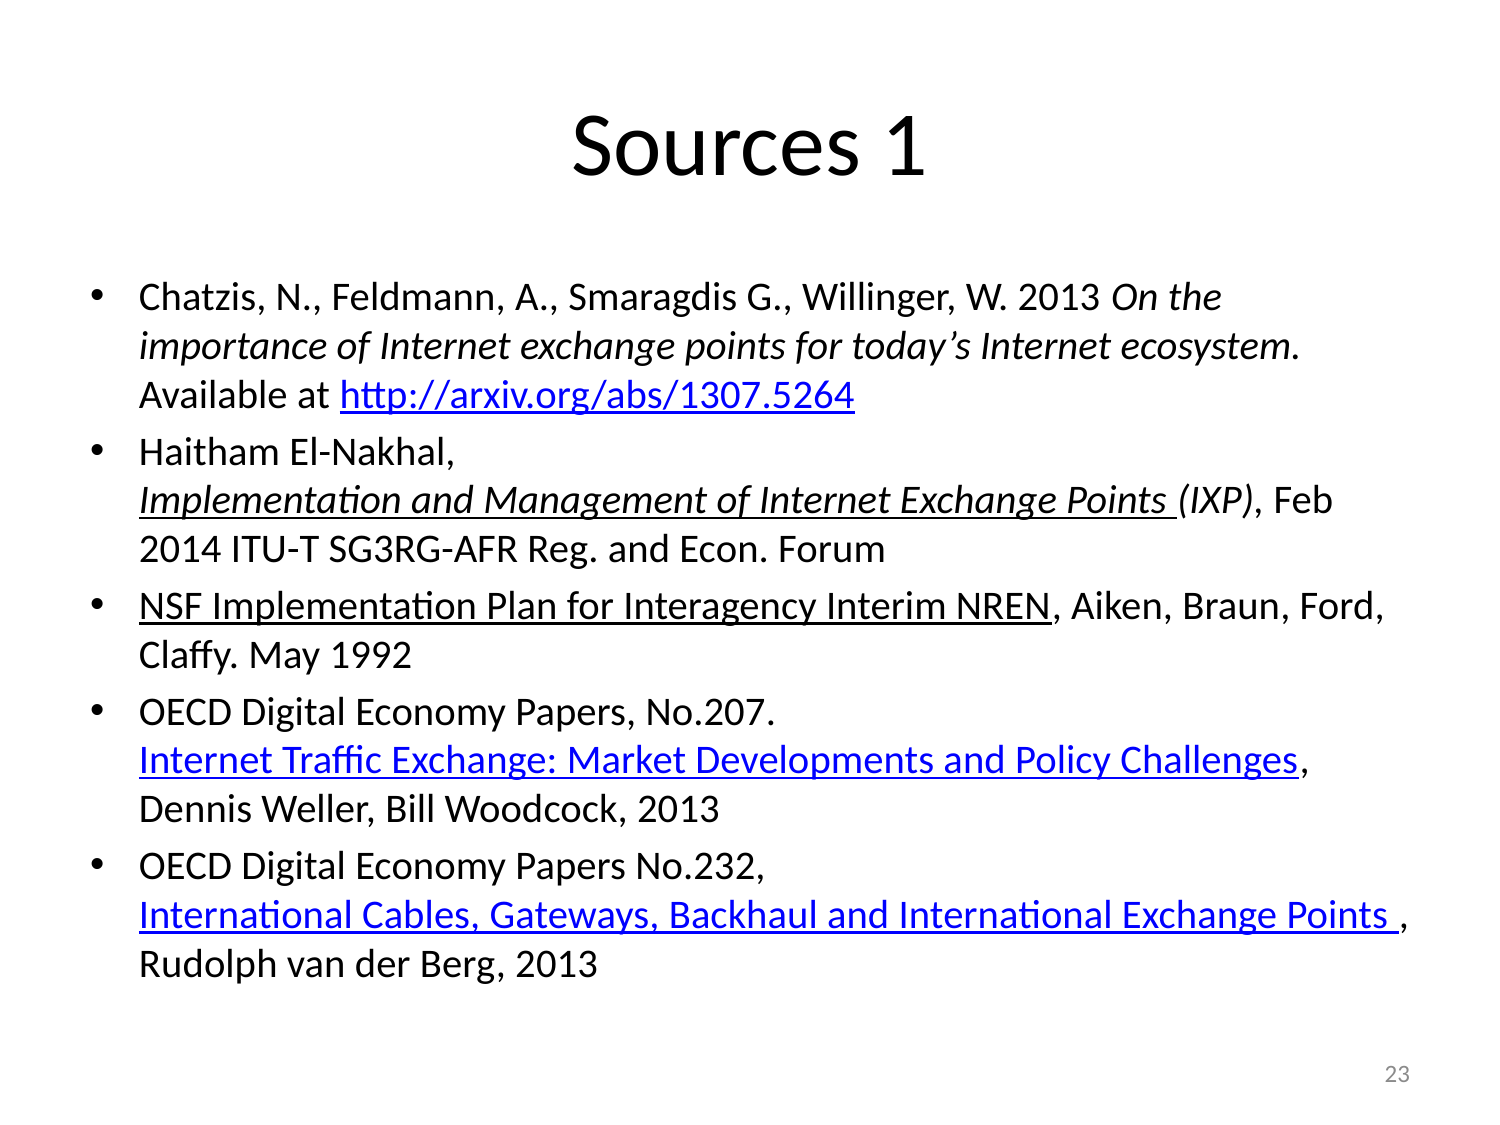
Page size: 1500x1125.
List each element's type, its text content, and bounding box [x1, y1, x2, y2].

slide_number 23 [1074, 1042, 1425, 1103]
list Chatzis, N., Feldmann, A., Smaragdis G., Willinger, W. 2013 On the importance of Internet exchange points for today’s Internet ecosystem. Available at http://arxiv.org/abs/1307.5264 Haitham El-Nakhal, Implementation and Management of Internet Exchange Points (IXP), Feb 2014 ITU-T SG3RG-AFR Reg. and Econ. Forum NSF Implementation Plan for Interagency Interim NREN, Aiken, Braun, Ford, Claffy. May 1992 OECD Digital Economy Papers, No.207. Internet Traffic Exchange: Market Developments and Policy Challenges, Dennis Weller, Bill Woodcock, 2013 OECD Digital Economy Papers No.232, International Cables, Gateways, Backhaul and International Exchange Points , Rudolph van der Berg, 2013 [75, 262, 1425, 1005]
title Sources 1 [75, 45, 1425, 233]
